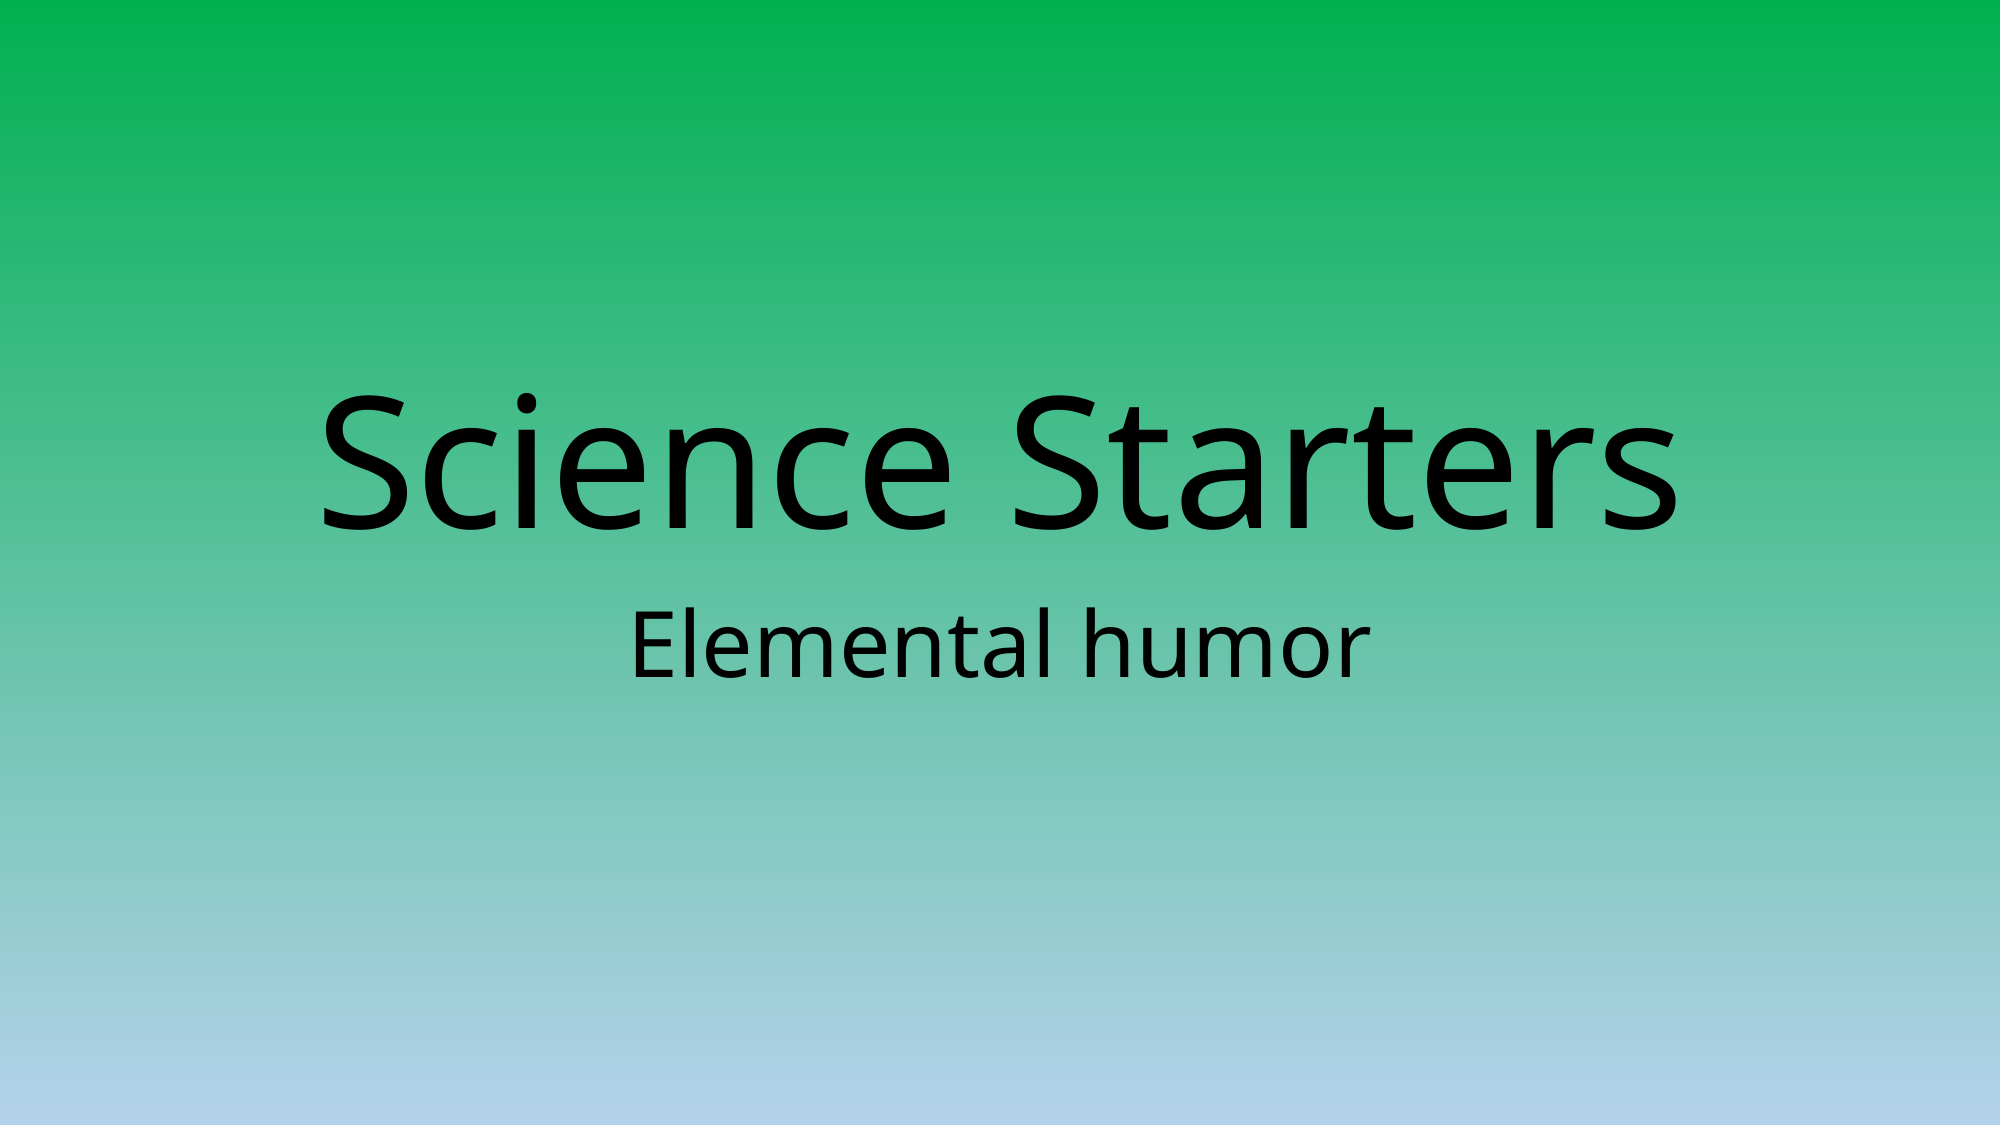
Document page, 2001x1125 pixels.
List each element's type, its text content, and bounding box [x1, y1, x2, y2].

subtitle Elemental humor [249, 590, 1750, 863]
title Science Starters [249, 184, 1750, 576]
